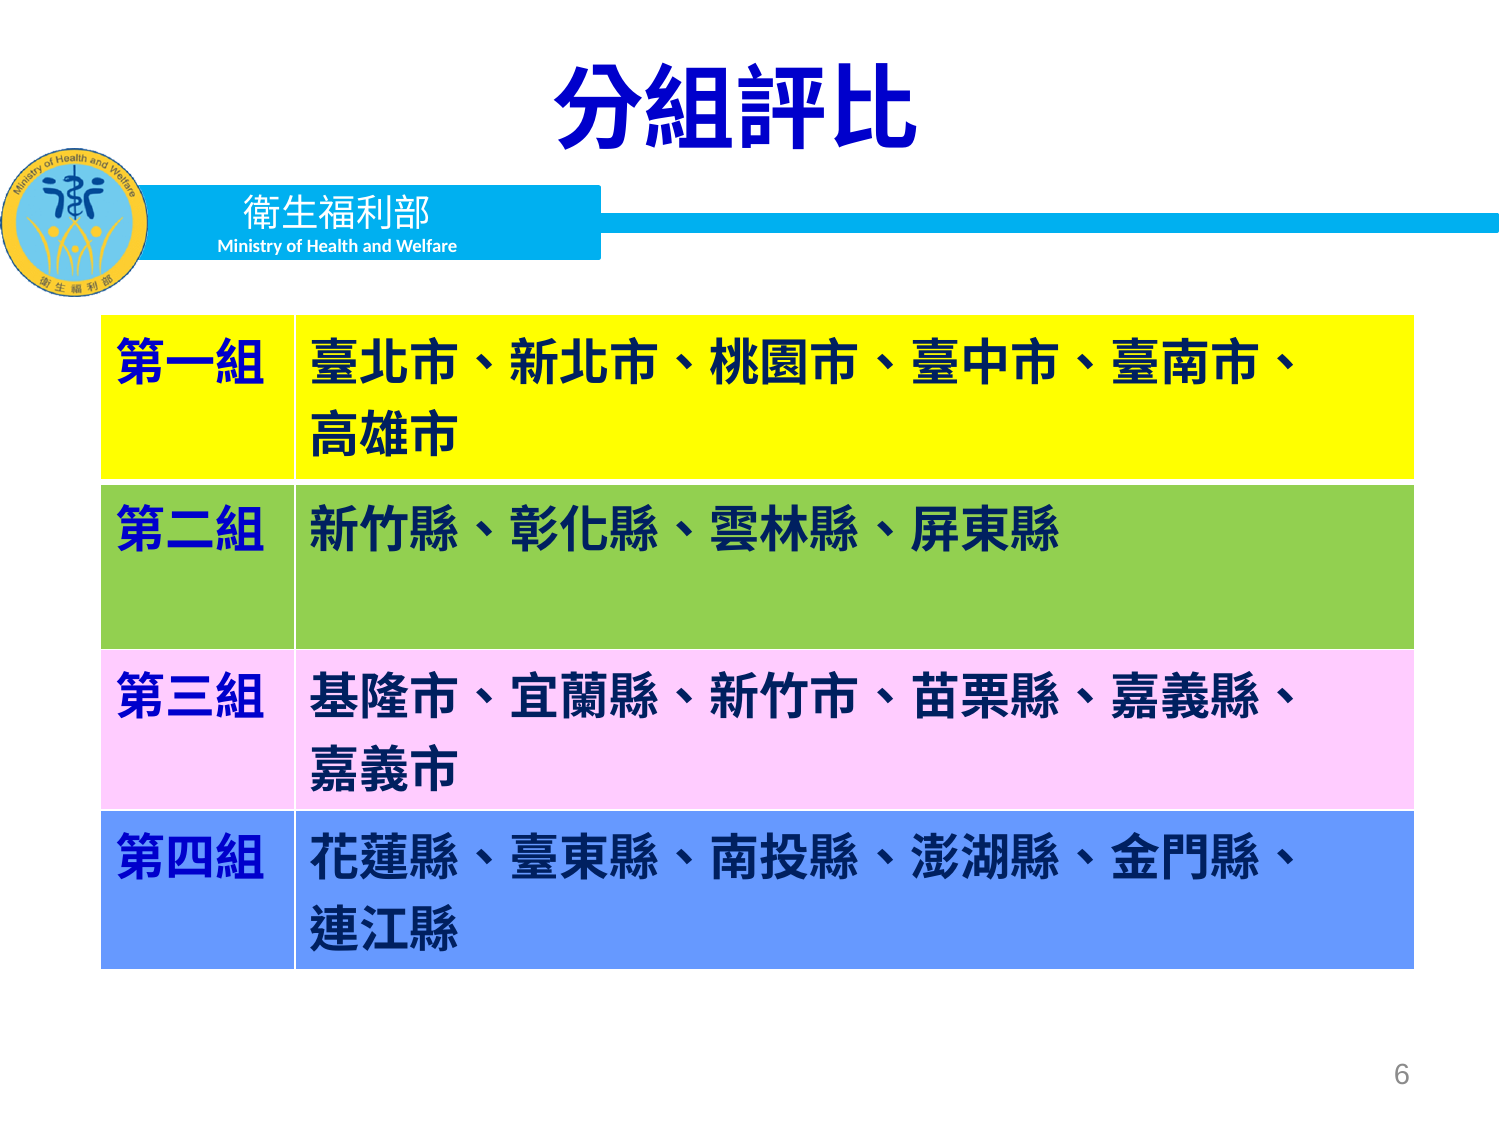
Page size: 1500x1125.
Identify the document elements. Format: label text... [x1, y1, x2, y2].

table_cell 花蓮縣、臺東縣、南投縣、澎湖縣、金門縣、 連江縣 [296, 811, 1414, 969]
table_header 臺北市、新北市、桃園市、臺中市、臺南市、 高雄市 [296, 315, 1414, 479]
picture [0, 148, 148, 297]
table_cell 第三組 [101, 650, 294, 809]
table_cell 基隆市、宜蘭縣、新竹市、苗栗縣、嘉義縣、 嘉義市 [296, 650, 1414, 809]
table_cell 第二組 [101, 485, 294, 649]
text_box 分組評比 [239, 42, 1232, 168]
slide_number 6 [1074, 1042, 1425, 1103]
table_cell 第四組 [101, 811, 294, 969]
table_header 第一組 [101, 315, 294, 479]
table_cell 新竹縣、彰化縣、雲林縣、屏東縣 [296, 485, 1414, 649]
